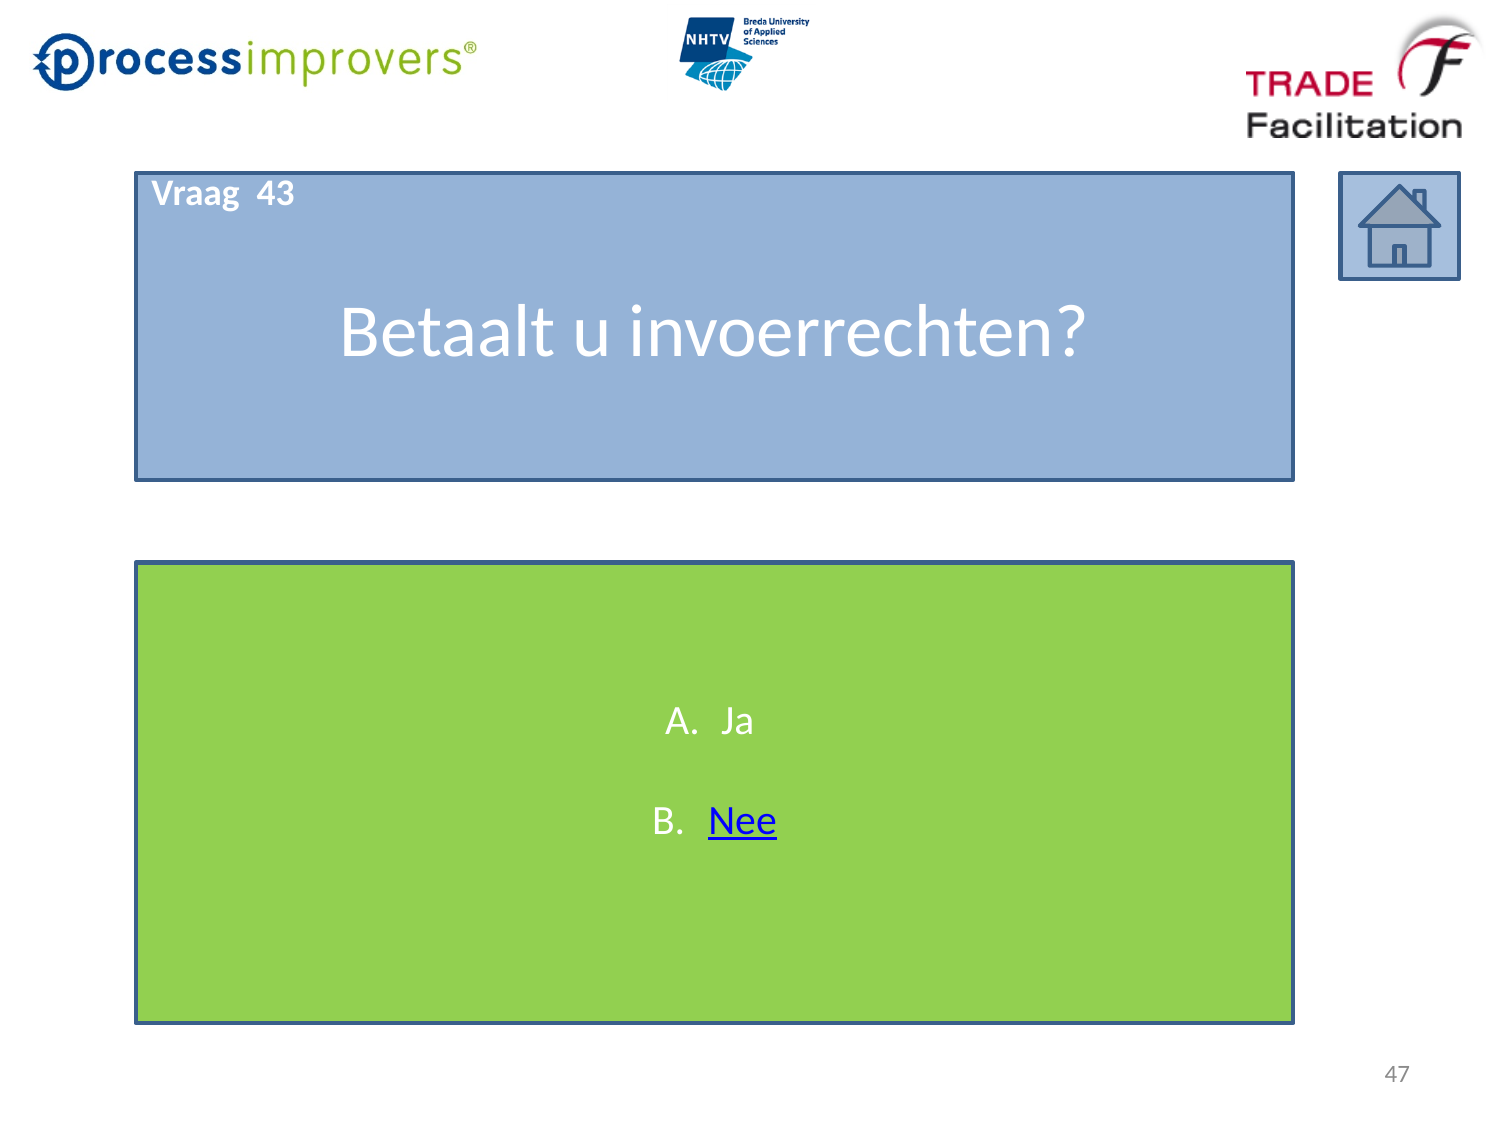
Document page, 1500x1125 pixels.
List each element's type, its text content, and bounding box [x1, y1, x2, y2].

text_box Vraag 43 [136, 160, 310, 221]
text_box [1338, 171, 1461, 281]
text_box Ja Nee [134, 560, 1295, 1025]
picture [29, 30, 479, 93]
text_box Betaalt u invoerrechten? [134, 171, 1295, 482]
slide_number 47 [1074, 1042, 1425, 1103]
picture [667, 4, 816, 103]
picture [1246, 10, 1487, 138]
